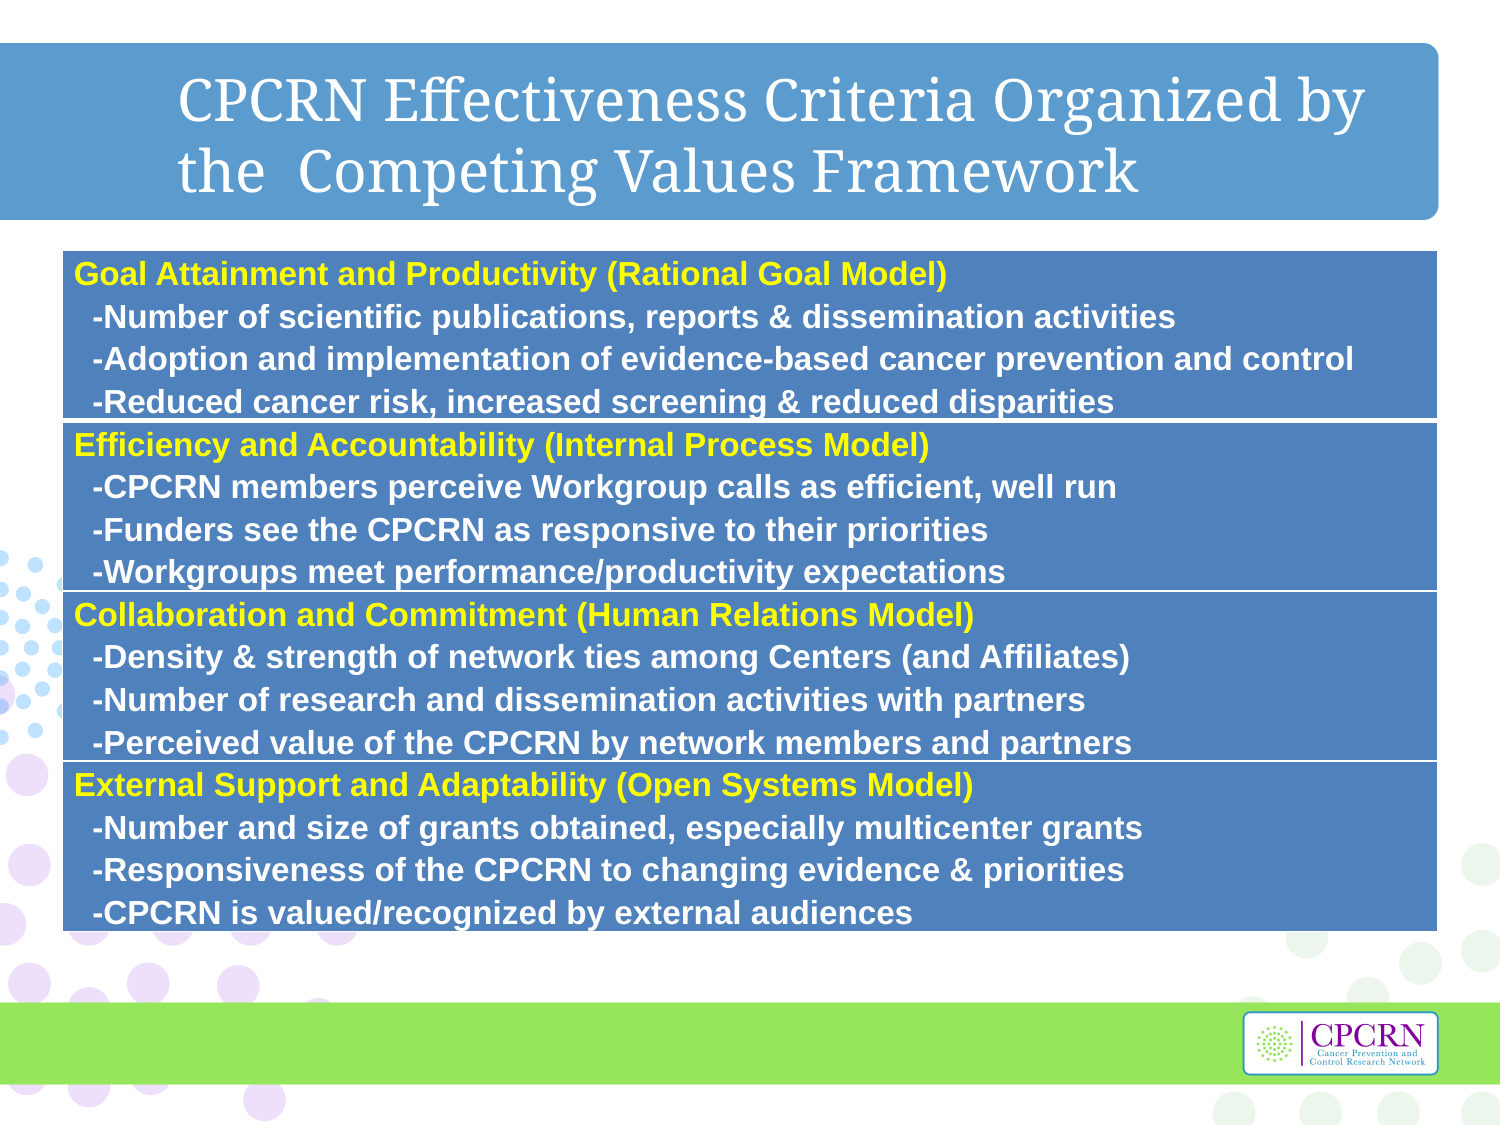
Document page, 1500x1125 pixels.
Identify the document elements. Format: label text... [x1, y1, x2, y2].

table_cell Efficiency and Accountability (Internal Process Model) -CPCRN members perceive Workgroup calls as efficient, well run -Funders see the CPCRN as responsive to their priorities -Workgroups meet performance/productivity expectations [63, 423, 1437, 590]
list CPCRN Effectiveness Criteria Organized by the Competing Values Framework [162, 54, 1400, 213]
picture [0, 0, 1500, 1125]
table_header Goal Attainment and Productivity (Rational Goal Model) -Number of scientific publications, reports & dissemination activities -Adoption and implementation of evidence-based cancer prevention and control -Reduced cancer risk, increased screening & reduced disparities [63, 251, 1437, 418]
table_cell External Support and Adaptability (Open Systems Model) -Number and size of grants obtained, especially multicenter grants -Responsiveness of the CPCRN to changing evidence & priorities -CPCRN is valued/recognized by external audiences [63, 762, 1437, 931]
table_cell Collaboration and Commitment (Human Relations Model) -Density & strength of network ties among Centers (and Affiliates) -Number of research and dissemination activities with partners -Perceived value of the CPCRN by network members and partners [63, 592, 1437, 760]
